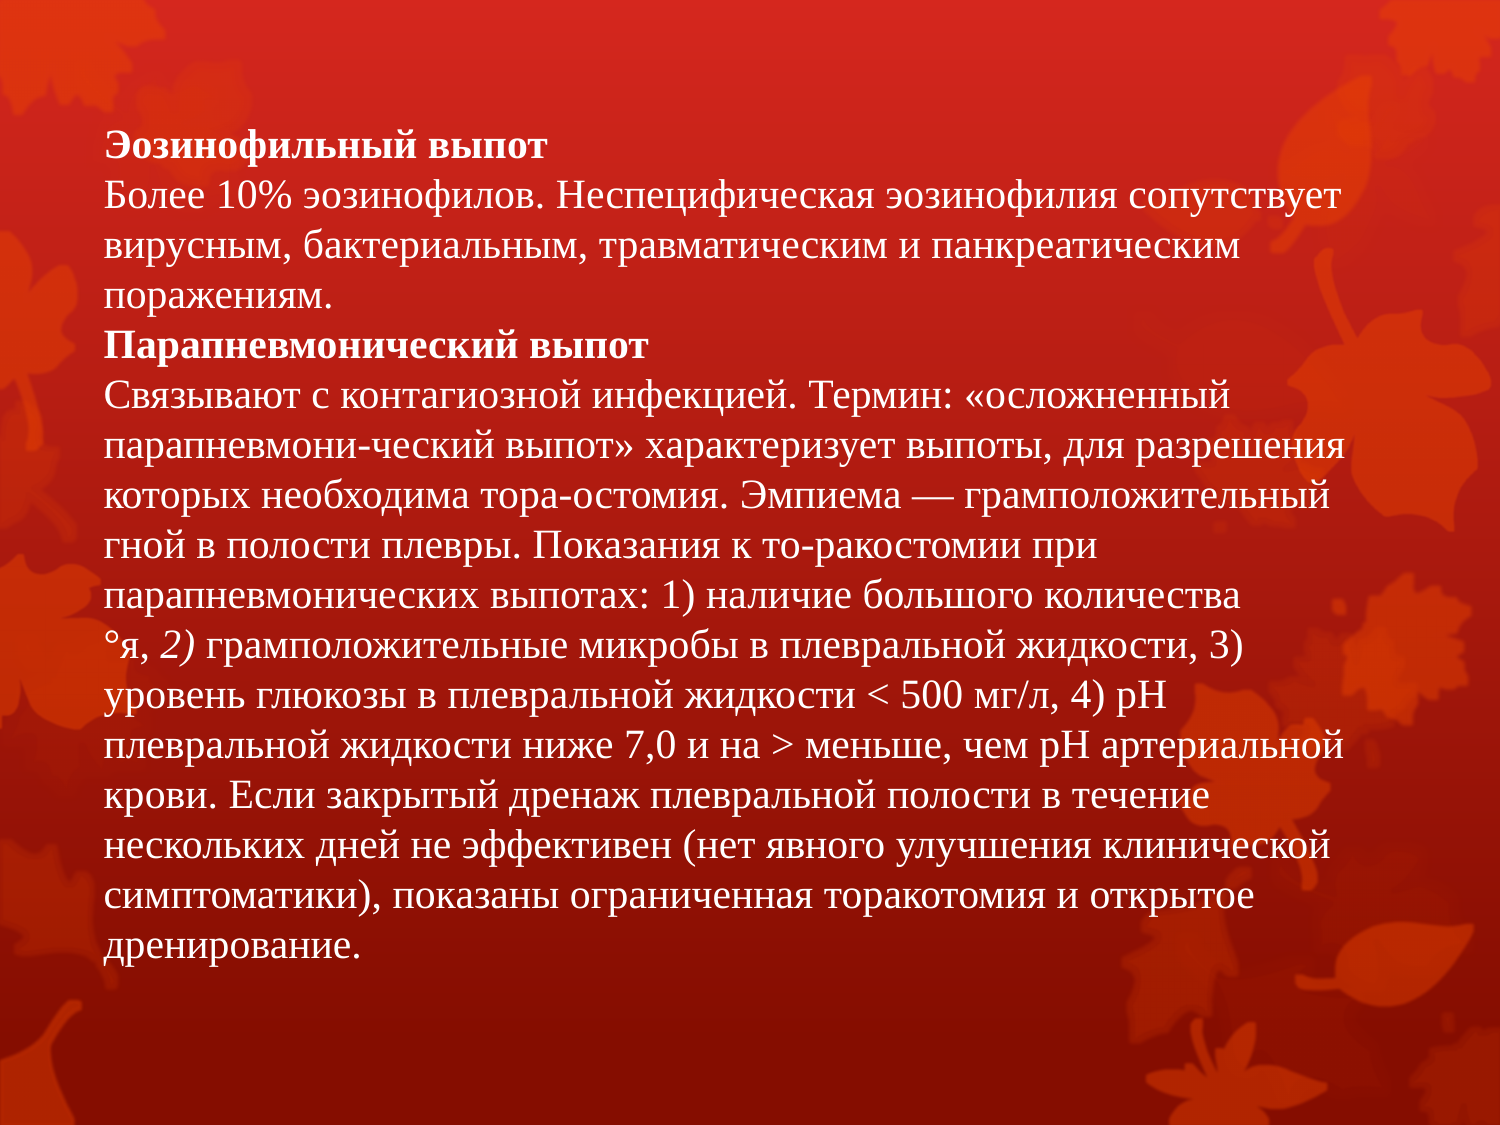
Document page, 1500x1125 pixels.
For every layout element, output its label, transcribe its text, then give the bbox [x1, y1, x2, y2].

title Эозинофильный выпот Более 10% эозинофилов. Неспецифическая эозинофилия сопутствует вирусным, бактериальным, травматическим и панкреатическим поражениям. Парапневмонический выпот Связывают с контагиозной инфекцией. Термин: «осложненный парапневмони-ческий выпот» характеризует выпоты, для разрешения которых необходима тора-остомия. Эмпиема — грамположительный гной в полости плевры. Показания к то-ракостомии при парапневмонических выпотах: 1) наличие большого количества °я, 2) грамположительные микробы в плевральной жидкости, 3) уровень глюкозы в плевральной жидкости < 500 мг/л, 4) рН плевральной жидкости ниже 7,0 и на > меньше, чем рН артериальной крови. Если закрытый дренаж плевральной полости в течение нескольких дней не эффективен (нет явного улучшения клинической симптоматики), показаны ограниченная торакотомия и открытое дренирование. [88, 110, 1388, 1024]
